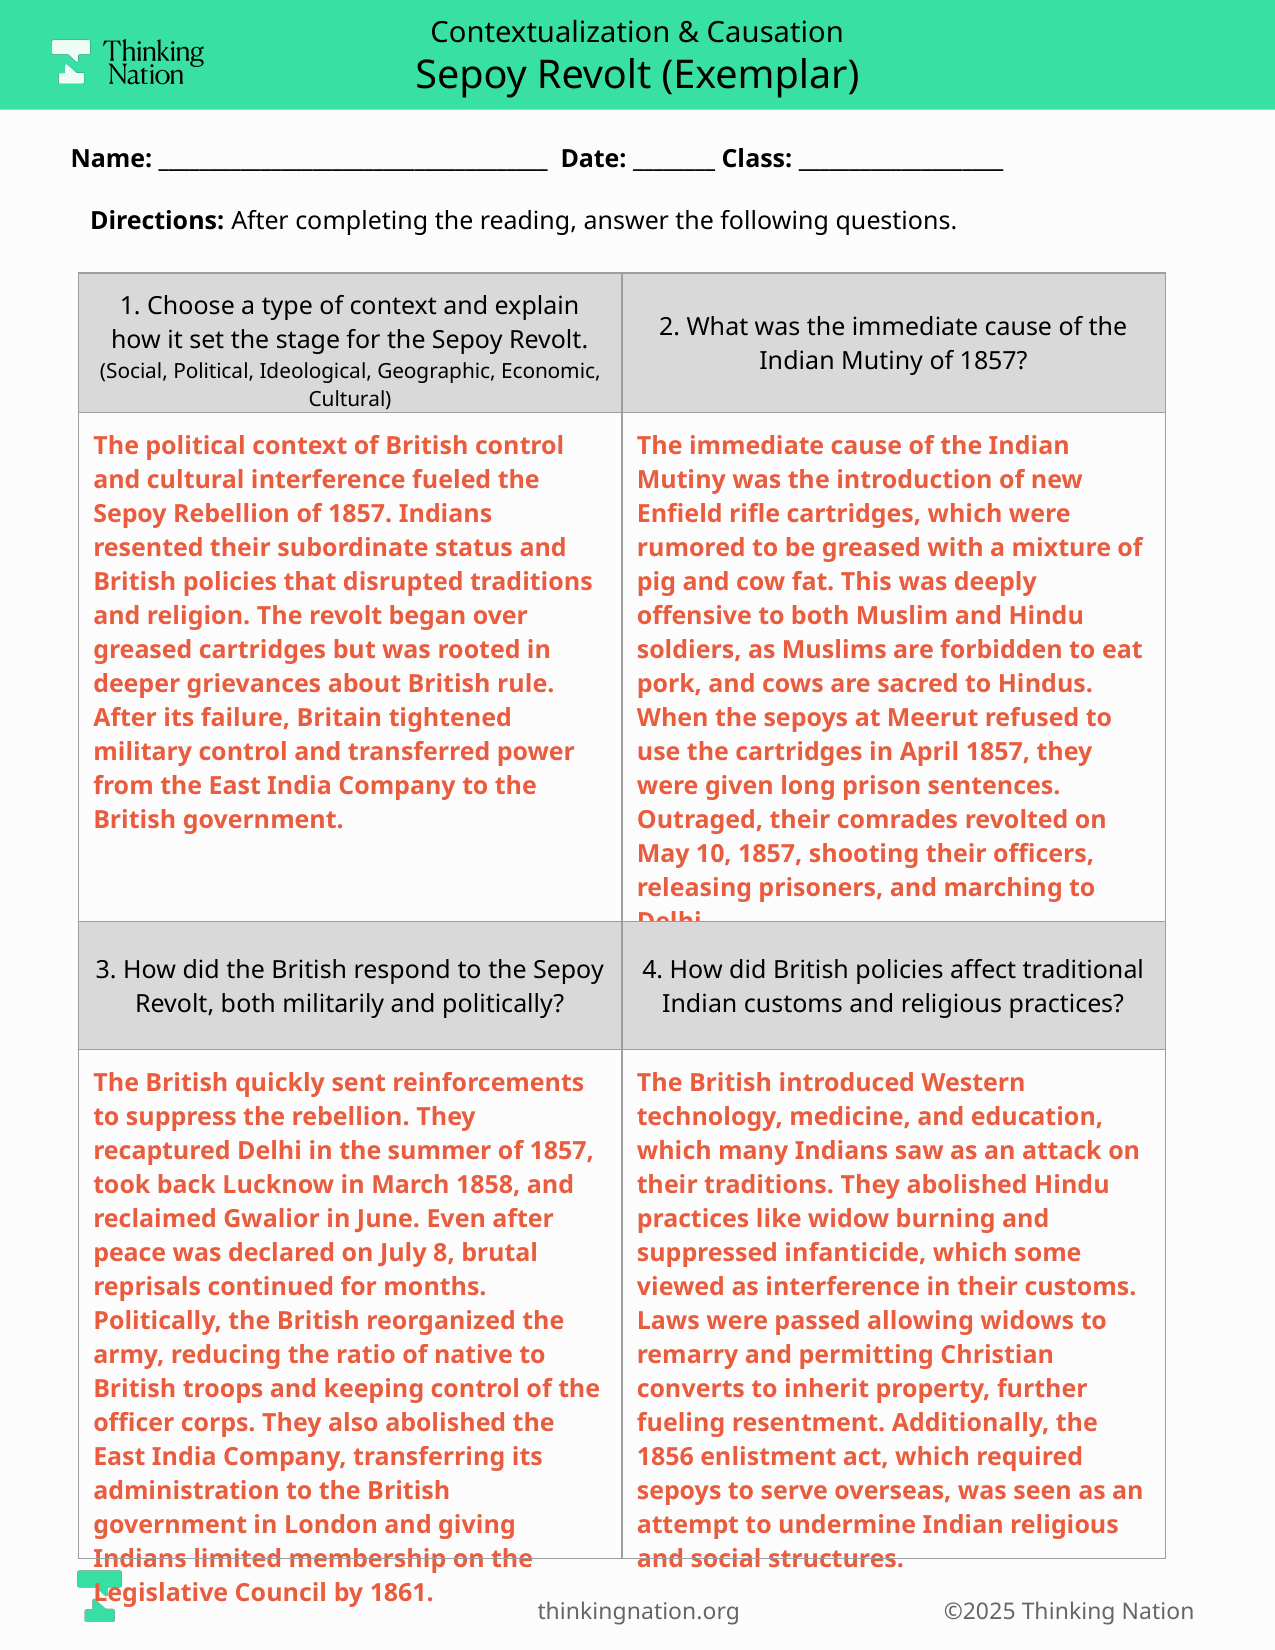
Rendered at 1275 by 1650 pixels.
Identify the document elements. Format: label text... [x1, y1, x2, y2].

table_cell The British introduced Western technology, medicine, and education, which many Indians saw as an attack on their traditions. They abolished Hindu practices like widow burning and suppressed infanticide, which some viewed as interference in their customs. Laws were passed allowing widows to remarry and permitting Christian converts to inherit property, further fueling resentment. Additionally, the 1856 enlistment act, which required sepoys to serve overseas, was seen as an attempt to undermine Indian religious and social structures. [623, 1050, 1165, 1558]
table_cell The British quickly sent reinforcements to suppress the rebellion. They recaptured Delhi in the summer of 1857, took back Lucknow in March 1858, and reclaimed Gwalior in June. Even after peace was declared on July 8, brutal reprisals continued for months. Politically, the British reorganized the army, reducing the ratio of native to British troops and keeping control of the officer corps. They also abolished the East India Company, transferring its administration to the British government in London and giving Indians limited membership on the Legislative Council by 1861. [79, 1050, 621, 1558]
table_header 1. Choose a type of context and explain how it set the stage for the Sepoy Revolt. (Social, Political, Ideological, Geographic, Economic, Cultural) [79, 274, 621, 412]
text_box Contextualization & Causation Sepoy Revolt (Exemplar) [0, 0, 1275, 110]
text_box thinkingnation.org [488, 1580, 790, 1632]
table_header 2. What was the immediate cause of the Indian Mutiny of 1857? [623, 274, 1165, 412]
text_box ©2025 Thinking Nation [909, 1580, 1211, 1632]
text_box Name: ______________________________________ Date: ________ Class: ____________________ [55, 127, 1223, 187]
picture [63, 1560, 135, 1632]
text_box Directions: After completing the reading, answer the following questions. [74, 189, 1200, 250]
table_cell The political context of British control and cultural interference fueled the Sepoy Rebellion of 1857. Indians resented their subordinate status and British policies that disrupted traditions and religion. The revolt began over greased cartridges but was rooted in deeper grievances about British rule. After its failure, Britain tightened military control and transferred power from the East India Company to the British government. [79, 413, 621, 921]
table_cell 4. How did British policies affect traditional Indian customs and religious practices? [623, 922, 1165, 1049]
picture [35, 25, 210, 98]
table_cell The immediate cause of the Indian Mutiny was the introduction of new Enfield rifle cartridges, which were rumored to be greased with a mixture of pig and cow fat. This was deeply offensive to both Muslim and Hindu soldiers, as Muslims are forbidden to eat pork, and cows are sacred to Hindus. When the sepoys at Meerut refused to use the cartridges in April 1857, they were given long prison sentences. Outraged, their comrades revolted on May 10, 1857, shooting their officers, releasing prisoners, and marching to Delhi. [623, 413, 1165, 921]
table_cell 3. How did the British respond to the Sepoy Revolt, both militarily and politically? [79, 922, 621, 1049]
